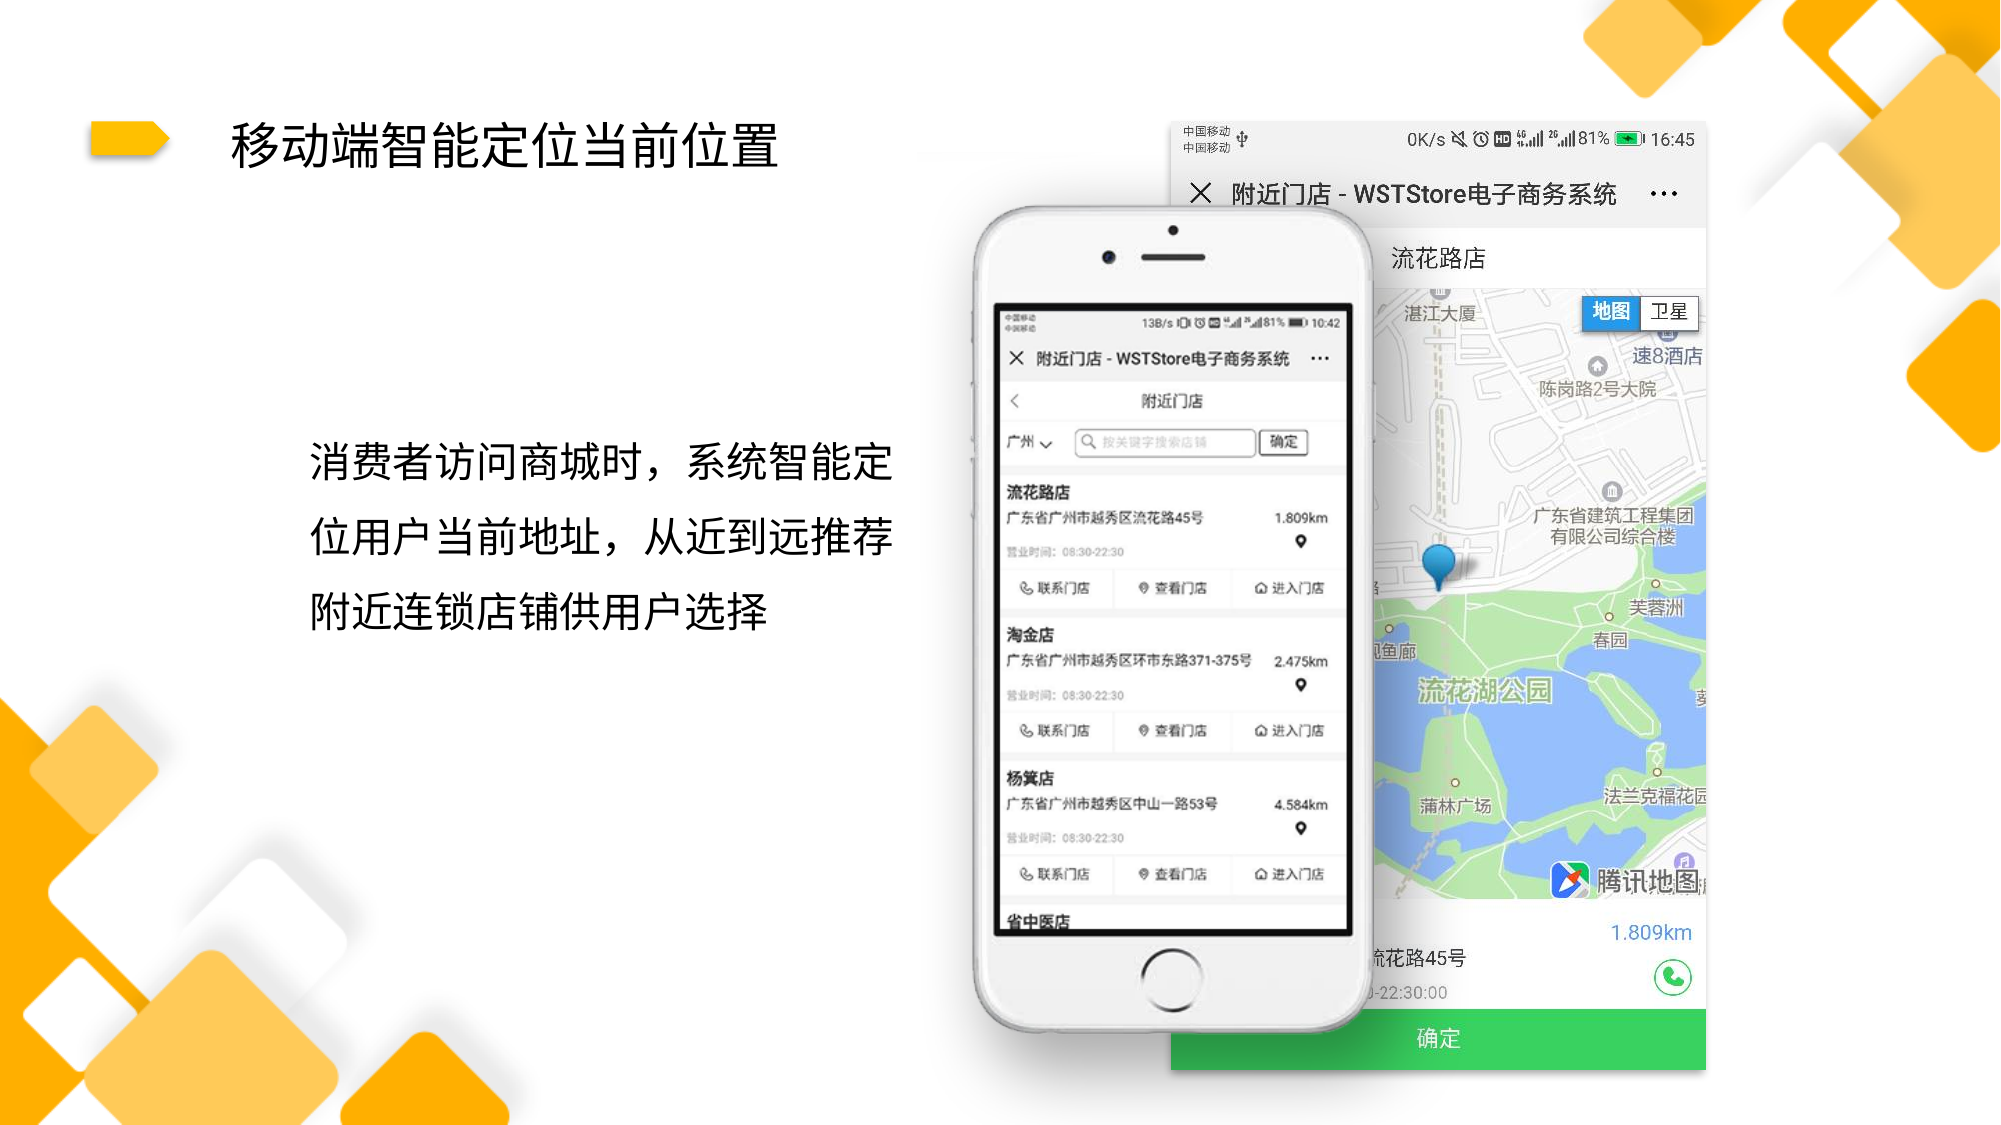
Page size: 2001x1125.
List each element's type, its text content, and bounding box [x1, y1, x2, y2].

text_box [90, 120, 172, 157]
text_box 移动端智能定位当前位置 [216, 106, 1505, 182]
picture [0, 0, 2001, 1125]
text_box 消费者访问商城时，系统智能定位用户当前地址，从近到远推荐附近连锁店铺供用户选择 [294, 403, 885, 644]
